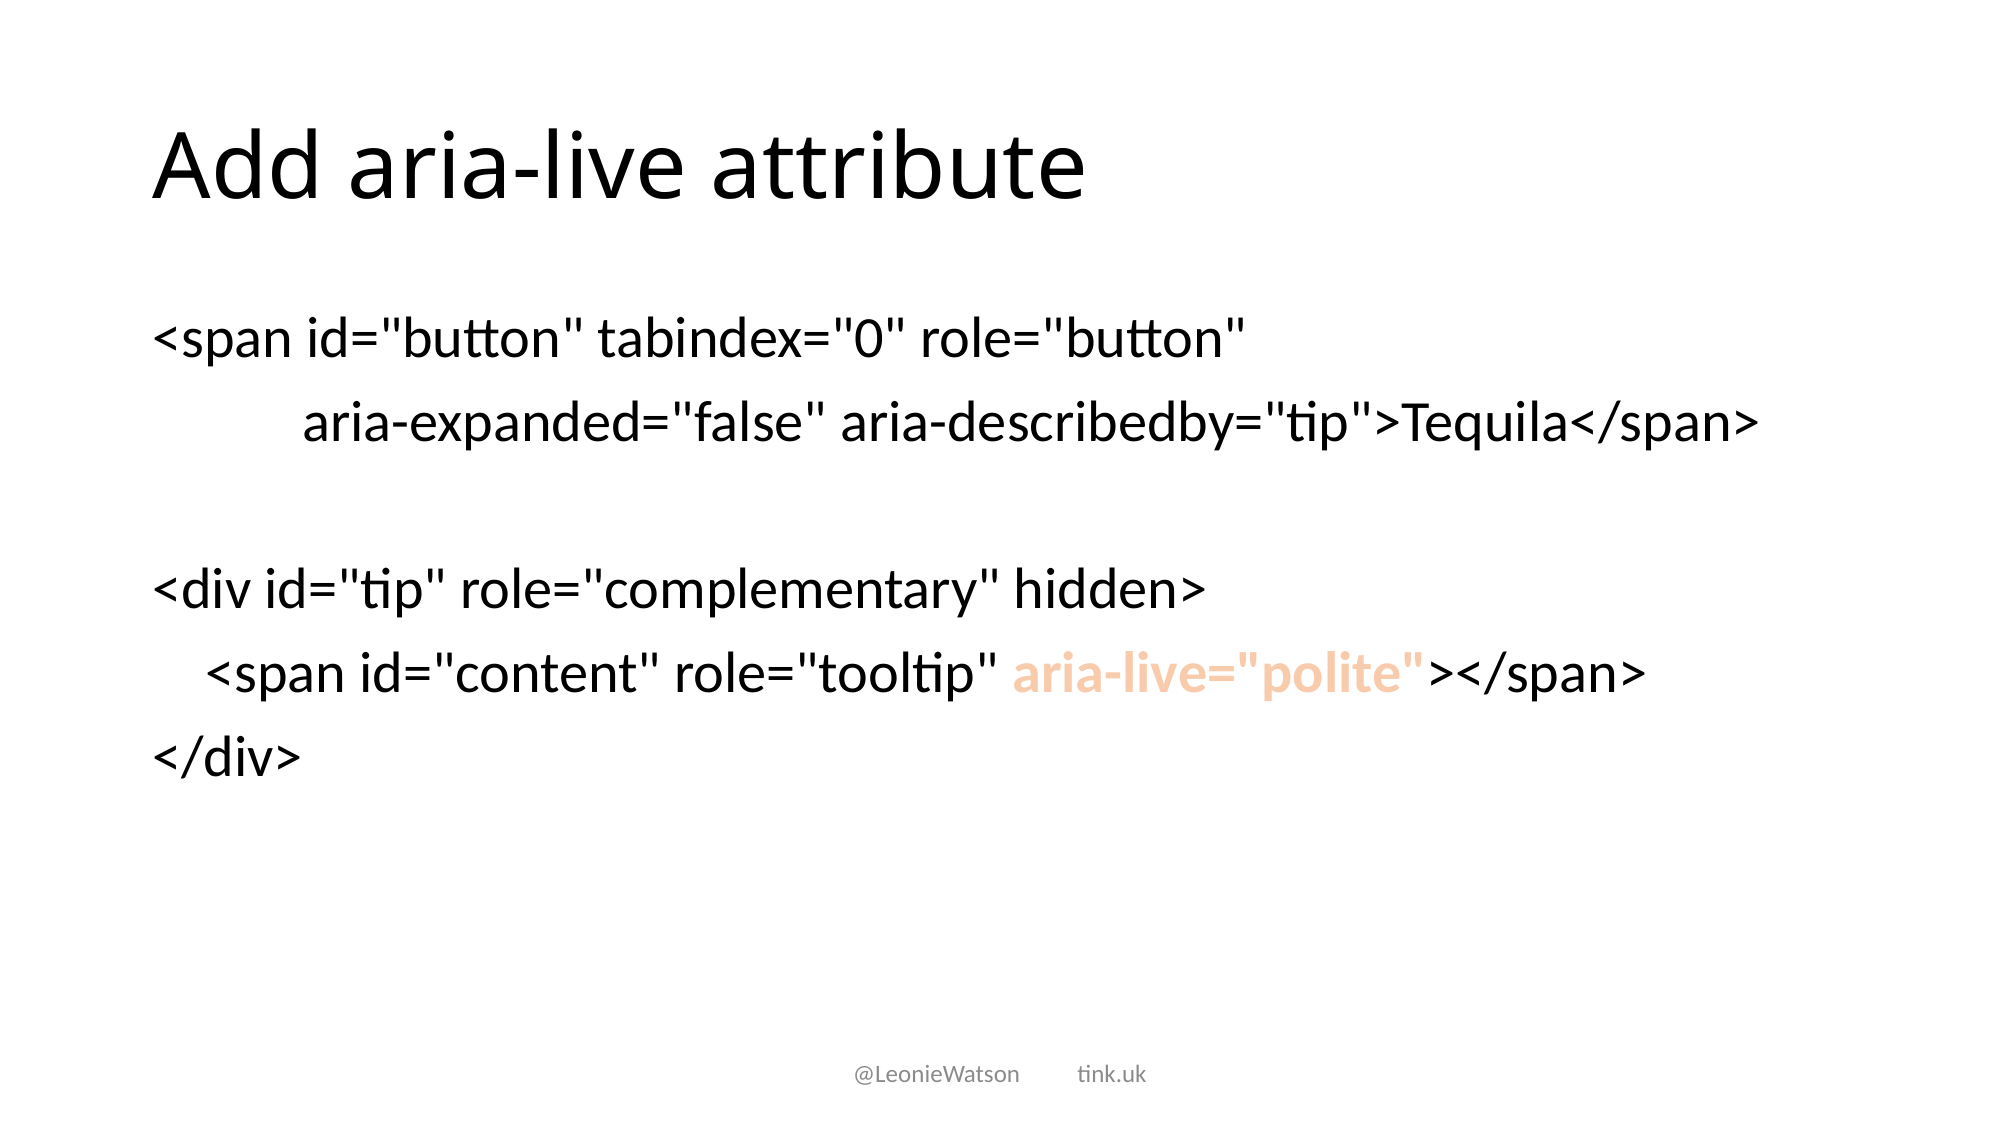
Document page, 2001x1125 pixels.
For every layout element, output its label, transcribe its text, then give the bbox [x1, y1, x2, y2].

list <span id="button" tabindex="0" role="button" aria-expanded="false" aria-describedby="tip">Tequila</span> <div id="tip" role="complementary" hidden> <span id="content" role="tooltip" aria-live="polite"></span> </div> [137, 299, 1863, 1014]
footer @LeonieWatson tink.uk [662, 1042, 1338, 1103]
title Add aria-live attribute [137, 59, 1863, 278]
